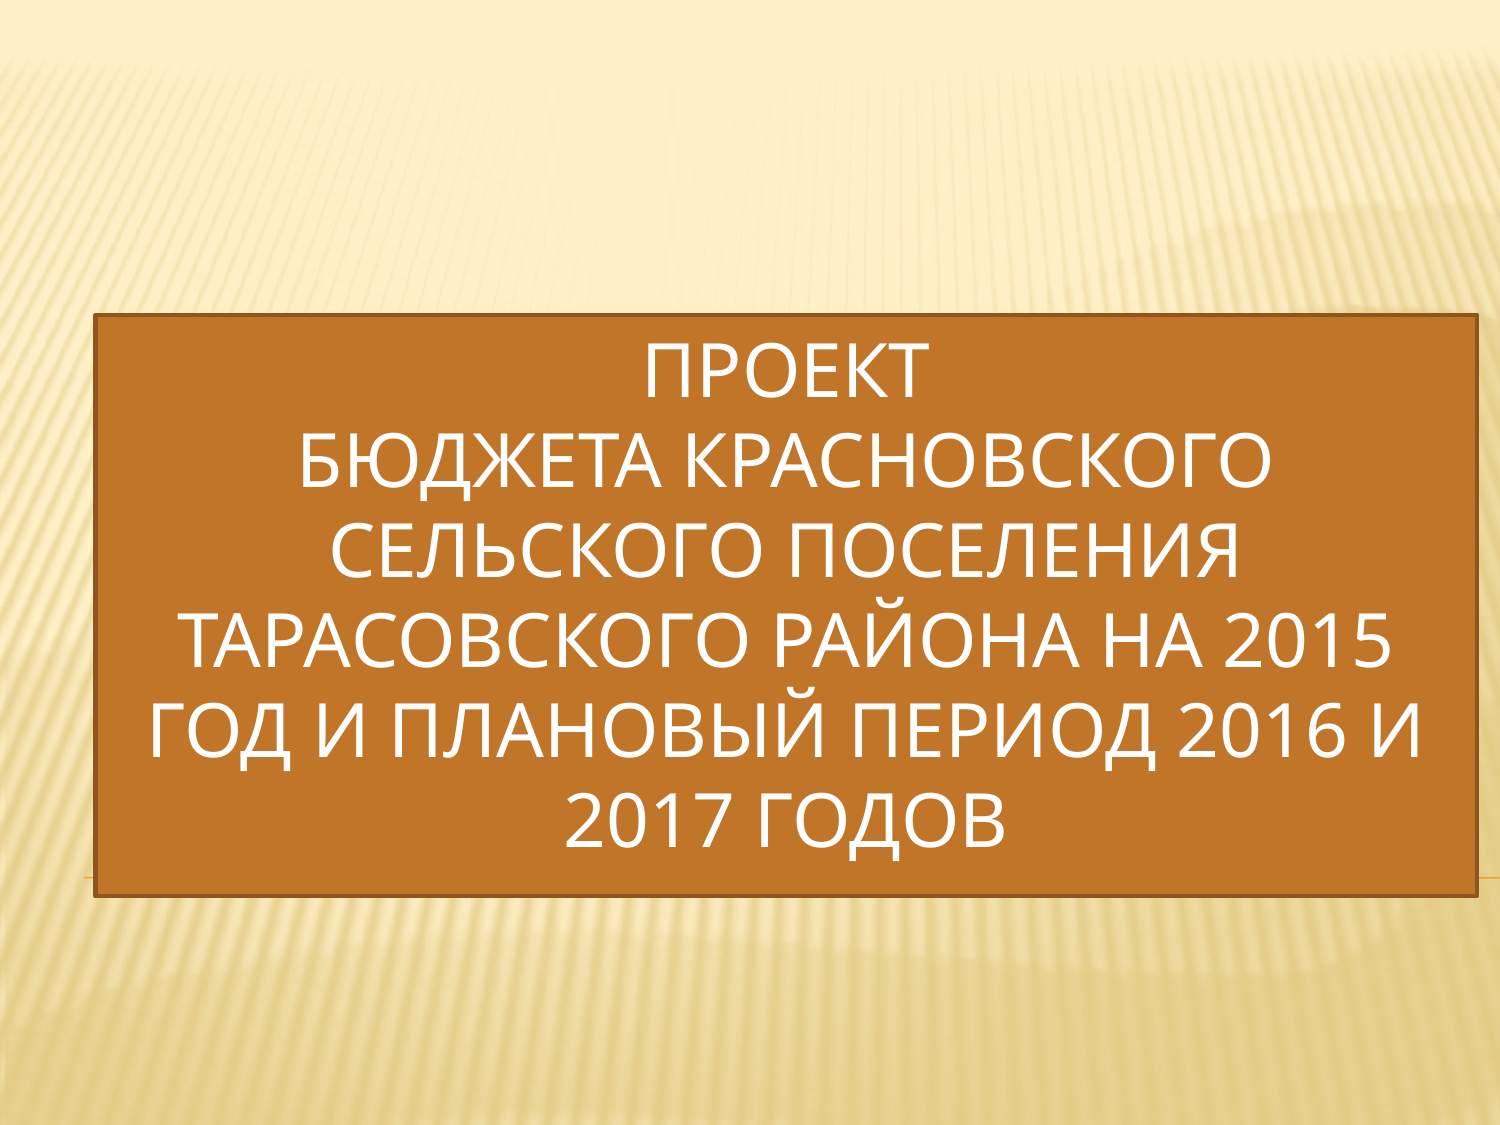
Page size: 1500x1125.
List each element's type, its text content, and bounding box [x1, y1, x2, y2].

title ПРОЕКТ бюджета КРАСНОВСКОГО СЕЛЬСКОГО ПОСЕЛЕНИЯ Тарасовского района на 2015 год и плановый период 2016 и 2017 годов [93, 313, 1479, 898]
